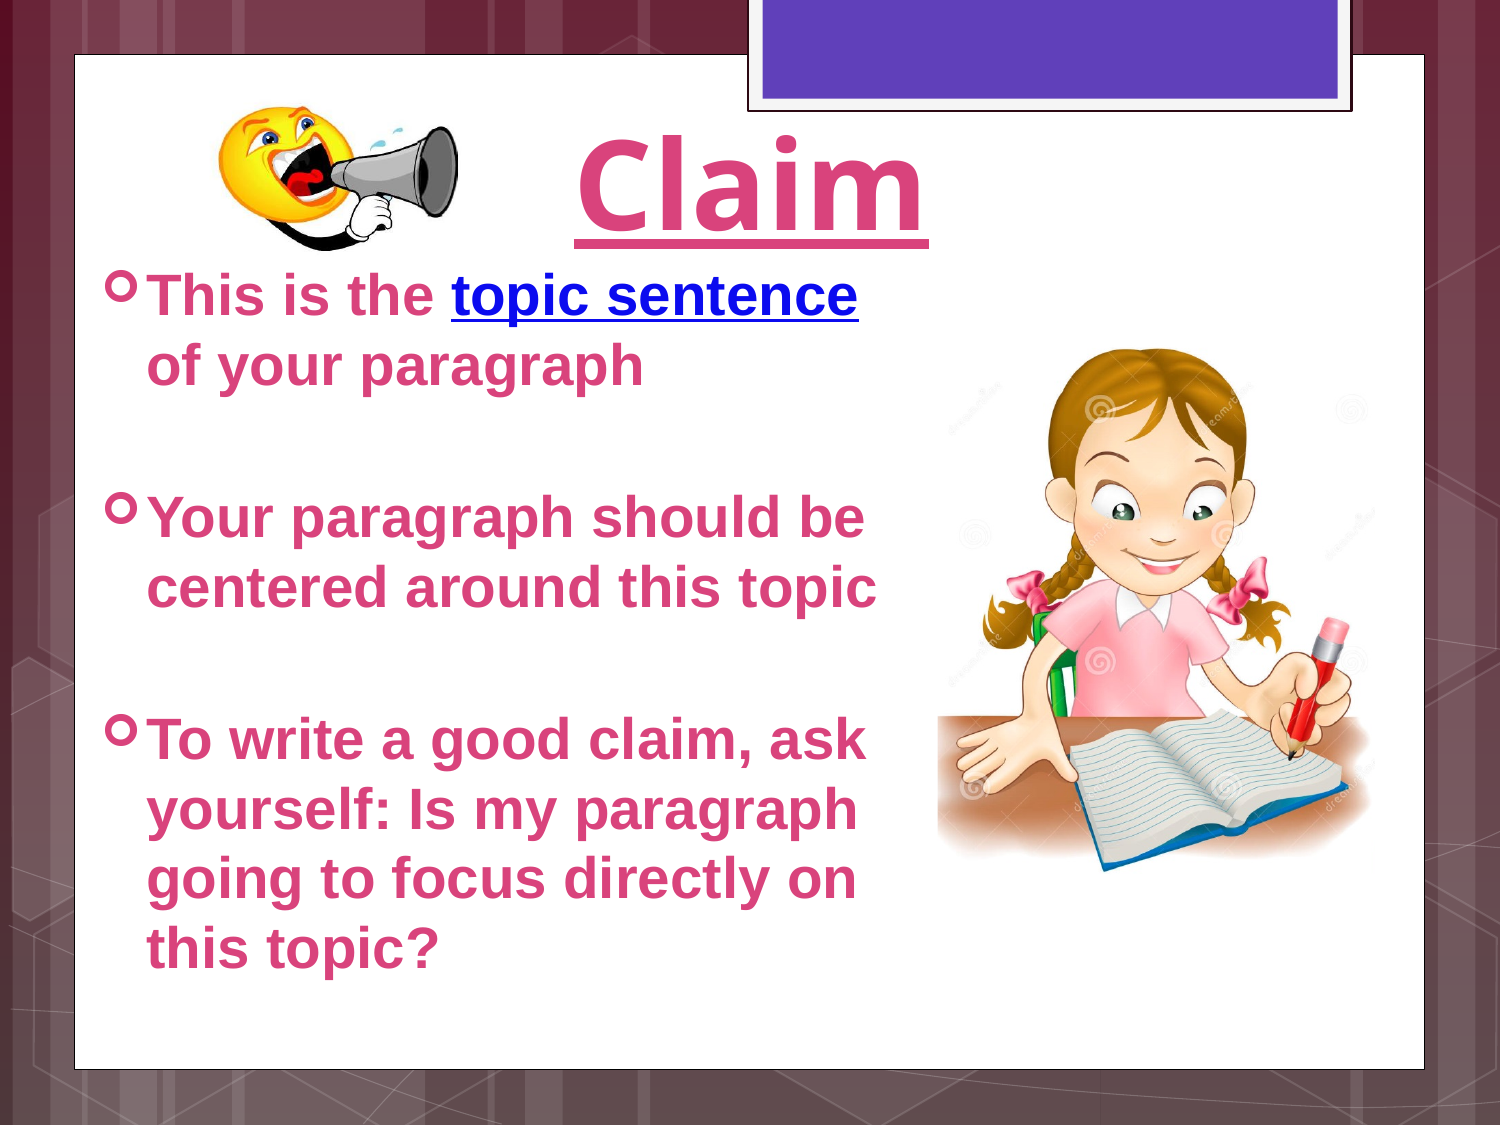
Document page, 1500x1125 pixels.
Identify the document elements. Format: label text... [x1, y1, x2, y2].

picture [187, 83, 463, 268]
picture [937, 337, 1376, 882]
title Claim [174, 75, 1328, 263]
list This is the topic sentence of your paragraph Your paragraph should be centered around this topic To write a good claim, ask yourself: Is my paragraph going to focus directly on this topic? [75, 249, 925, 1018]
